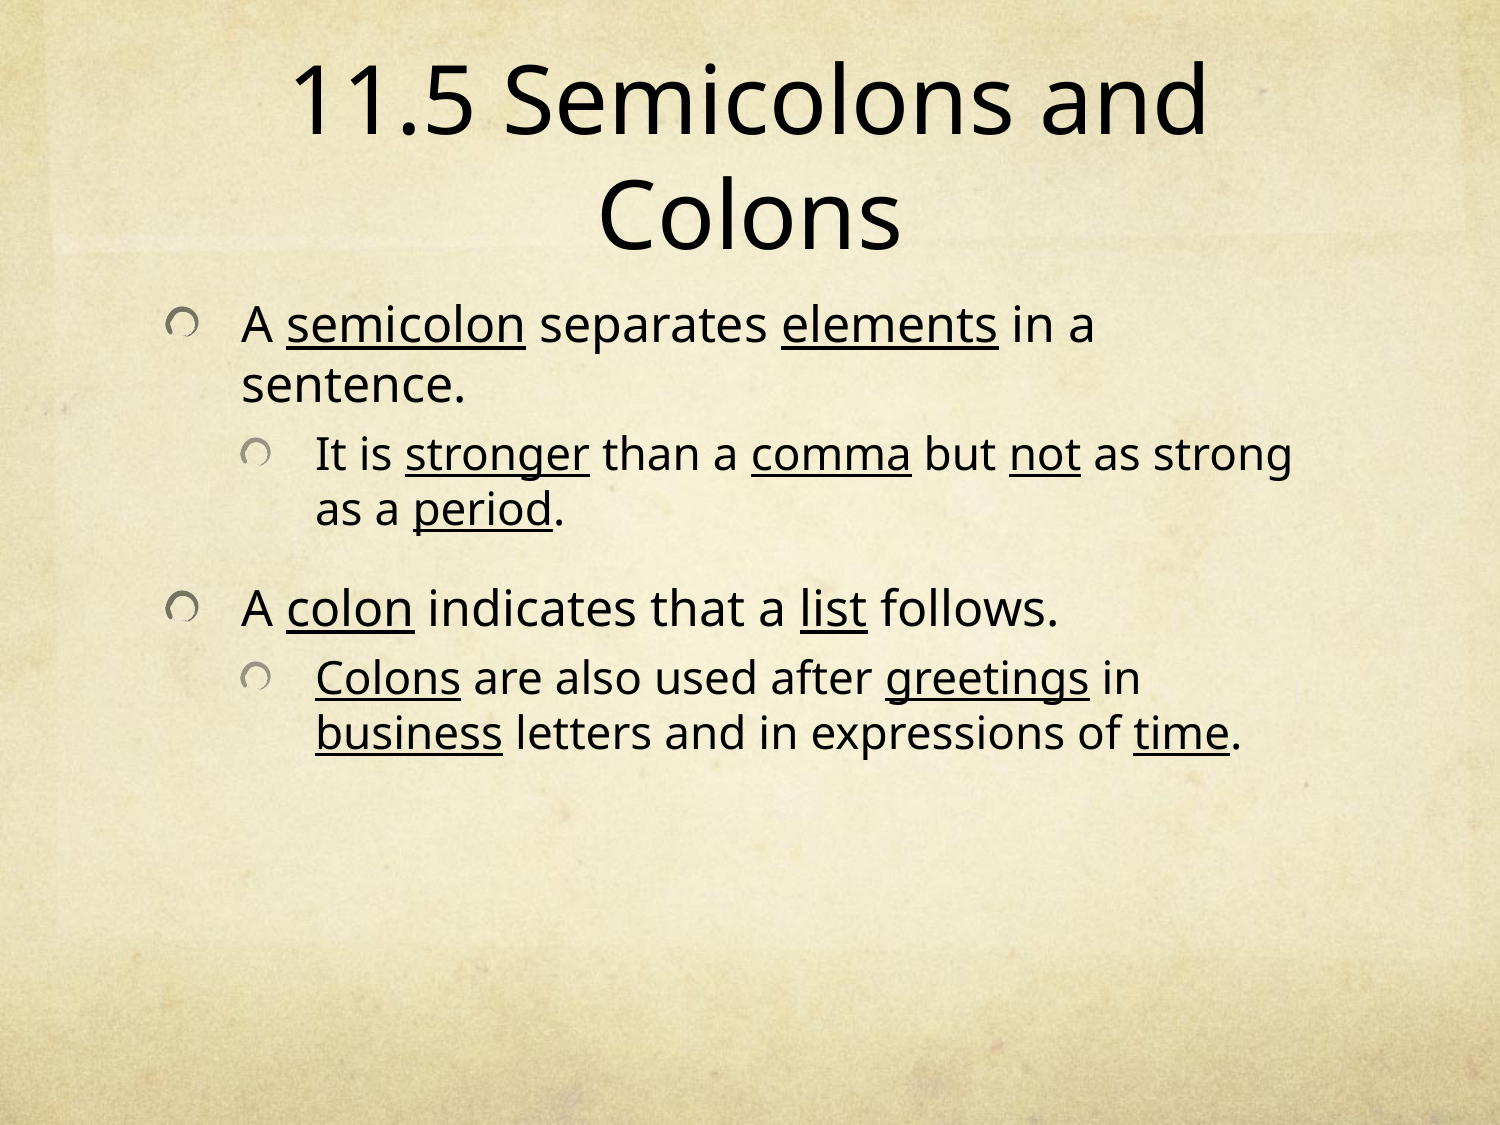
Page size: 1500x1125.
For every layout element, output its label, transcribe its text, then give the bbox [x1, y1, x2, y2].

title 11.5 Semicolons and Colons [150, 82, 1350, 225]
list A semicolon separates elements in a sentence. It is stronger than a comma but not as strong as a period. A colon indicates that a list follows. Colons are also used after greetings in business letters and in expressions of time. [150, 284, 1350, 950]
picture [0, 0, 1500, 1125]
